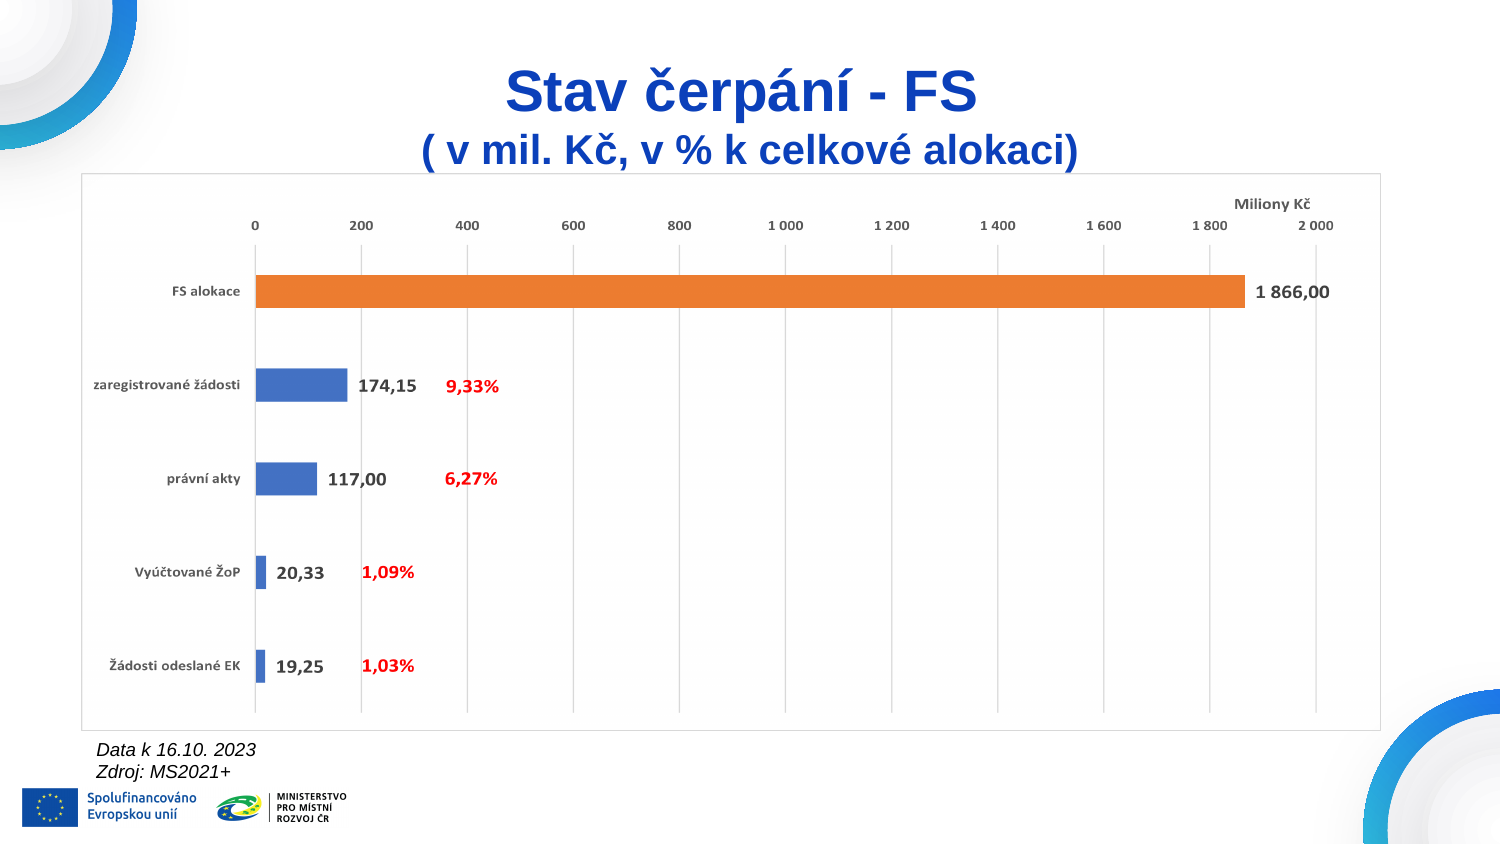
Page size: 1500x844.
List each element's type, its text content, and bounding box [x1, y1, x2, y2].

title Stav čerpání - FS ( v mil. Kč, v % k celkové alokaci) [116, 52, 1383, 173]
picture [81, 172, 1381, 731]
picture [21, 787, 349, 828]
text_box Data k 16.10. 2023 Zdroj: MS2021+ [81, 738, 330, 790]
